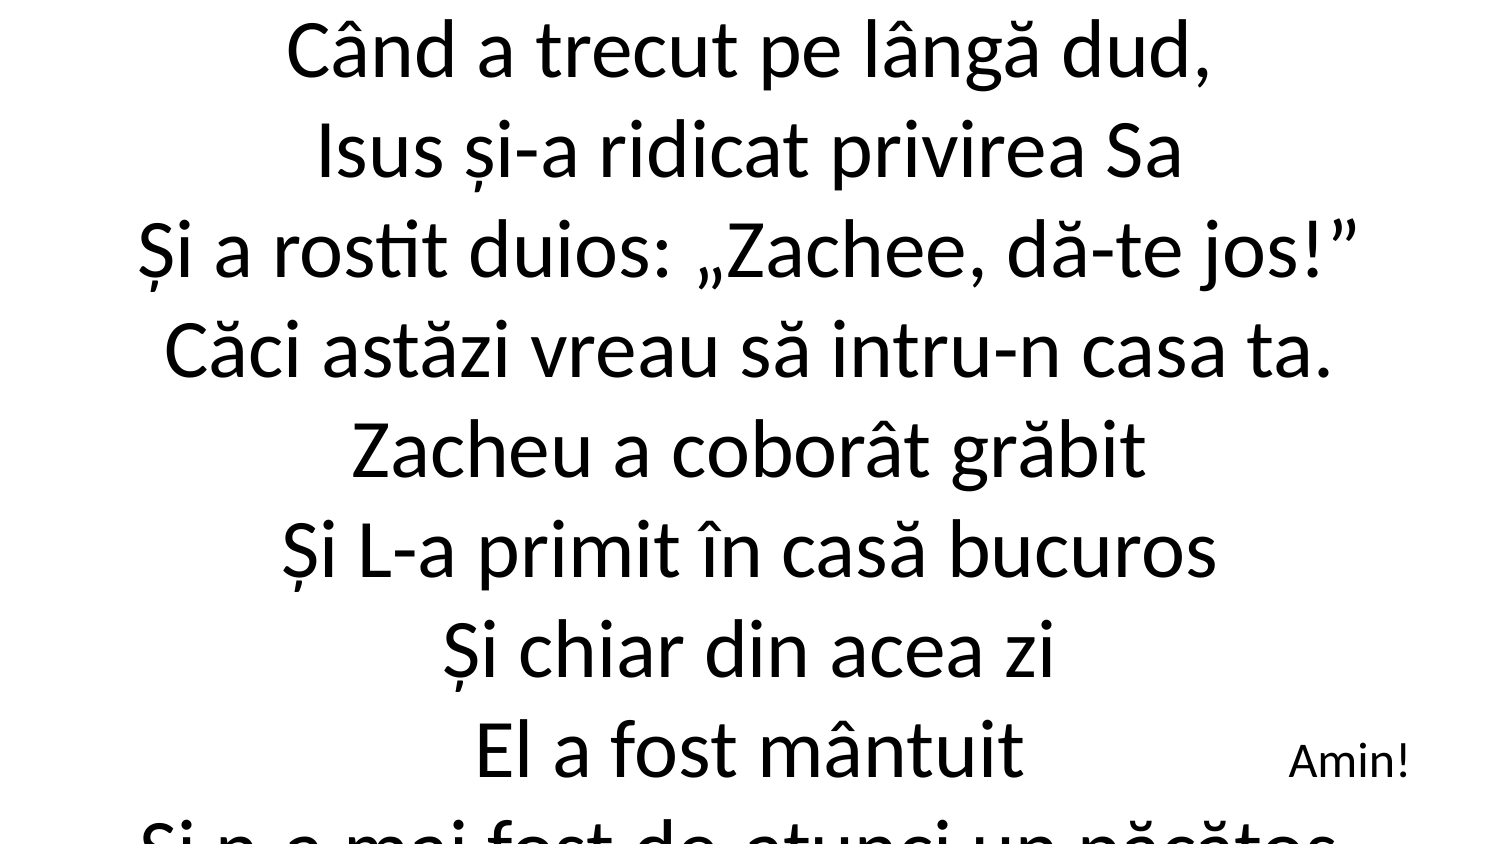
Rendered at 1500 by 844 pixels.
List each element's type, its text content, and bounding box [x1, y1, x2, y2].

text_box Amin! [1273, 674, 1427, 795]
text_box Când a trecut pe lângă dud, Isus și-a ridicat privirea Sa Și a rostit duios: „Zachee, dă-te jos!” Căci astăzi vreau să intru-n casa ta. Zacheu a coborât grăbit Și L-a primit în casă bucuros Și chiar din acea zi El a fost mântuit Și n-a mai fost de-atunci un păcătos. [122, 0, 1378, 844]
